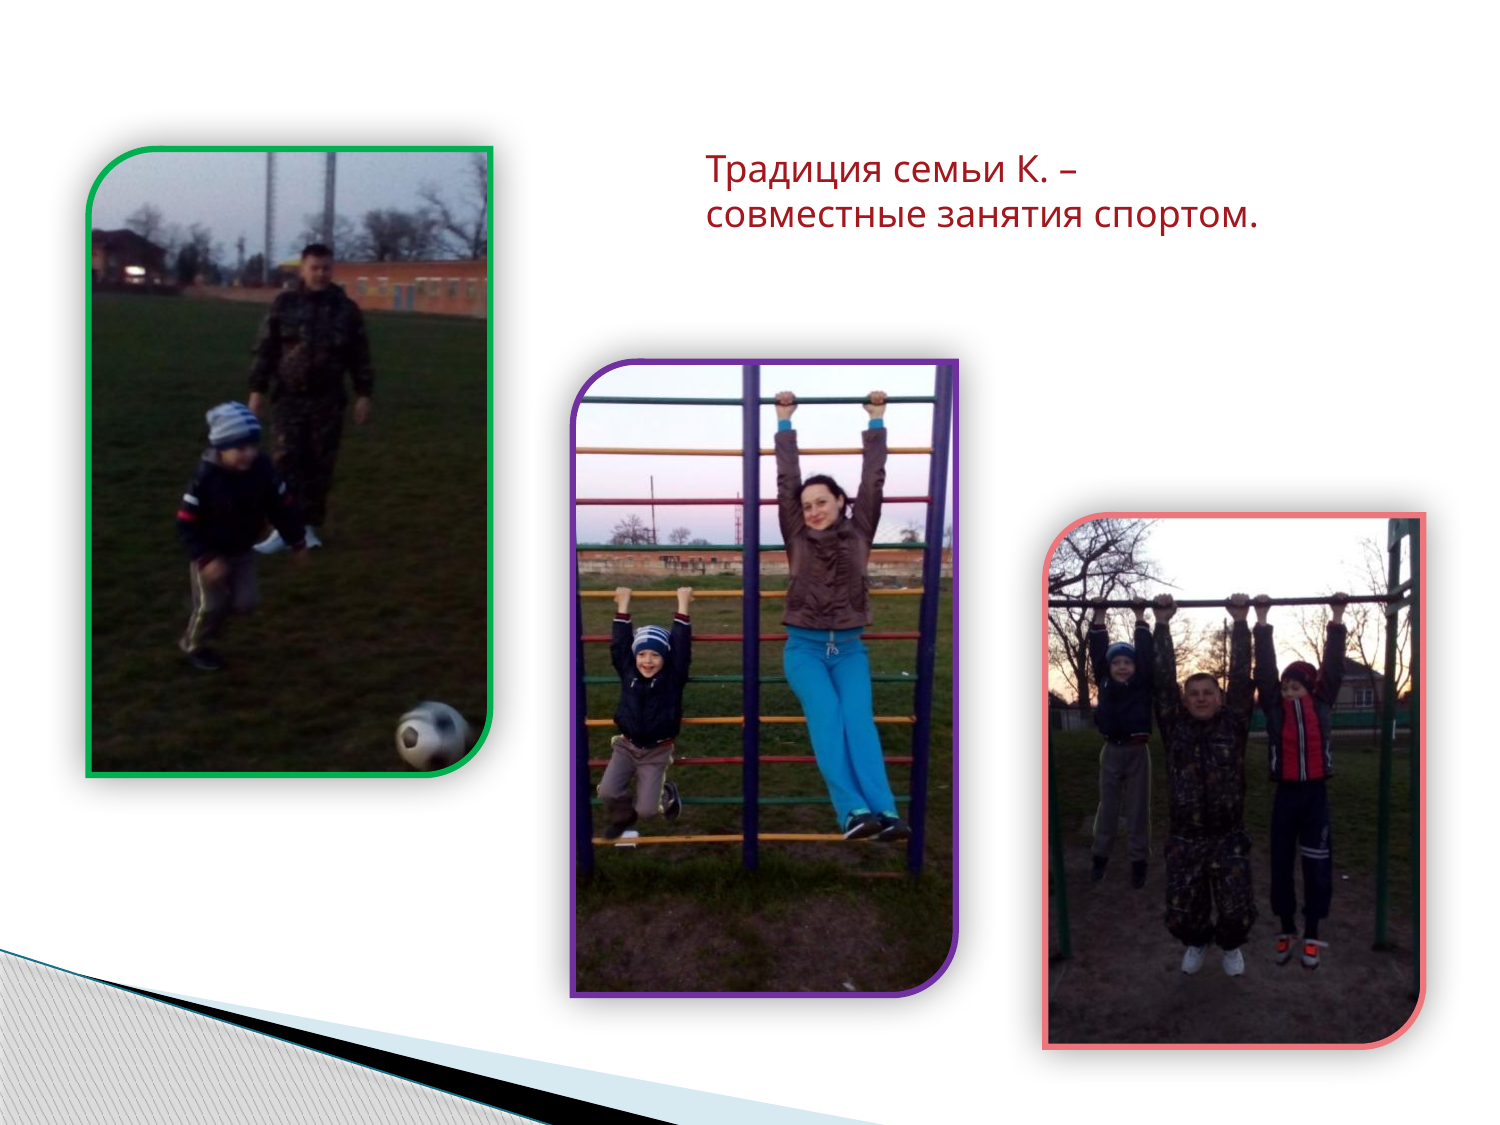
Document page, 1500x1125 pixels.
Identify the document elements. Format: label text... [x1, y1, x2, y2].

picture [88, 148, 491, 776]
picture [1045, 514, 1424, 1048]
text_box Традиция семьи К. – совместные занятия спортом. [690, 137, 1389, 242]
picture [572, 361, 956, 996]
